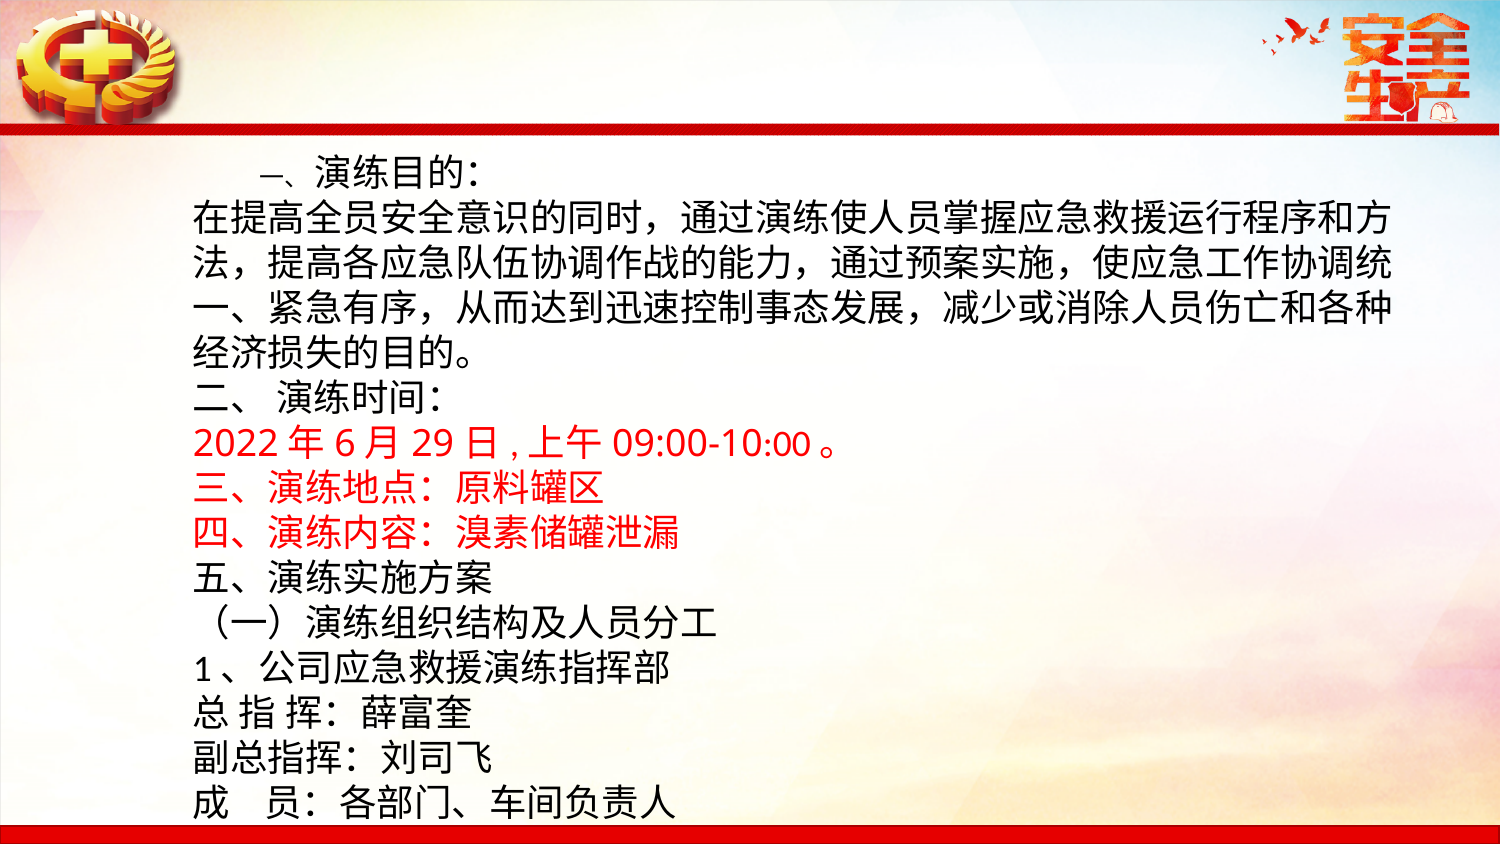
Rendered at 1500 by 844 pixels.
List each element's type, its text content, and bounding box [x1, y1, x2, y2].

picture [0, 136, 1500, 825]
picture [0, 0, 1500, 125]
text_box 一、 演练目的： 在提高全员安全意识的同时，通过演练使人员掌握应急救援运行程序和方法，提高各应急队伍协调作战的能力，通过预案实施，使应急工作协调统一、紧急有序，从而达到迅速控制事态发展，减少或消除人员伤亡和各种经济损失的目的。 二、 演练时间： 2022年6月29日,上午09:00-10:00。 三、演练地点：原料罐区 四、演练内容：溴素储罐泄漏 五、演练实施方案 （一）演练组织结构及人员分工 1、公司应急救援演练指挥部 总 指 挥：薛富奎 副总指挥：刘司飞 成 员：各部门、车间负责人 [178, 141, 1433, 832]
